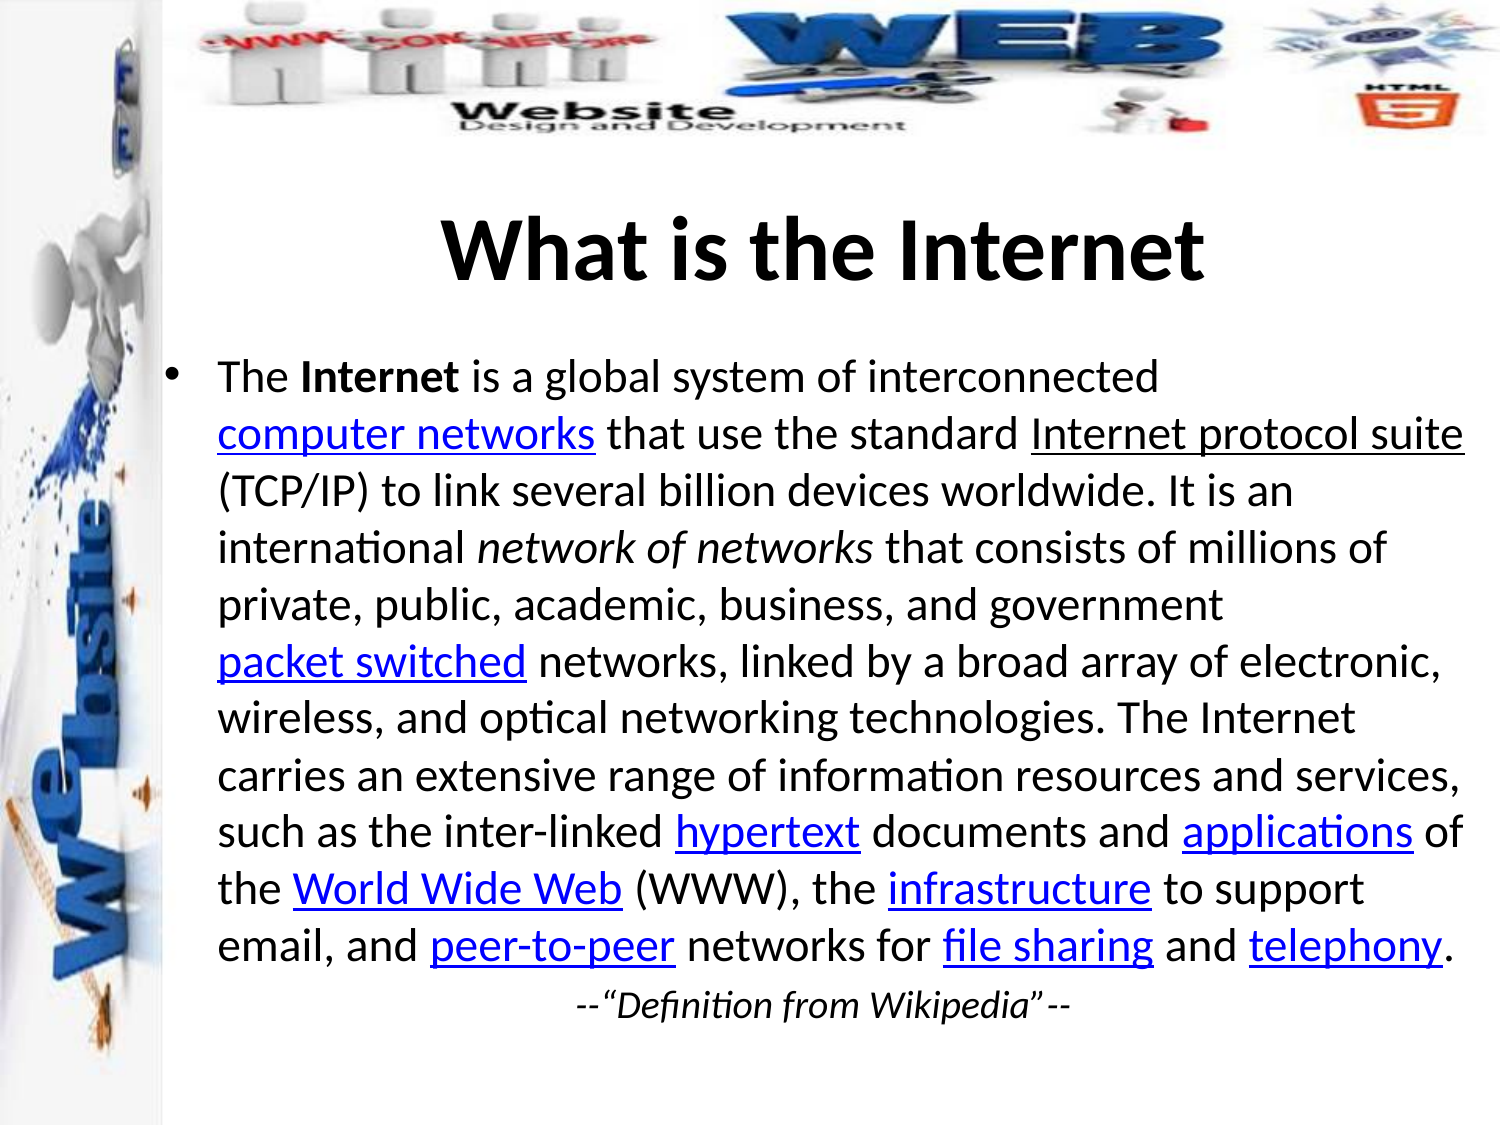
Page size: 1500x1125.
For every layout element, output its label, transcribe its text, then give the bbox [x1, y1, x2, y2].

picture [0, 0, 1500, 1125]
list The Internet is a global system of interconnected computer networks that use the standard Internet protocol suite (TCP/IP) to link several billion devices worldwide. It is an international network of networks that consists of millions of private, public, academic, business, and government packet switched networks, linked by a broad array of electronic, wireless, and optical networking technologies. The Internet carries an extensive range of information resources and services, such as the inter-linked hypertext documents and applications of the World Wide Web (WWW), the infrastructure to support email, and peer-to-peer networks for file sharing and telephony. --“Definition from Wikipedia”-- [148, 337, 1499, 1125]
title What is the Internet [148, 149, 1499, 337]
